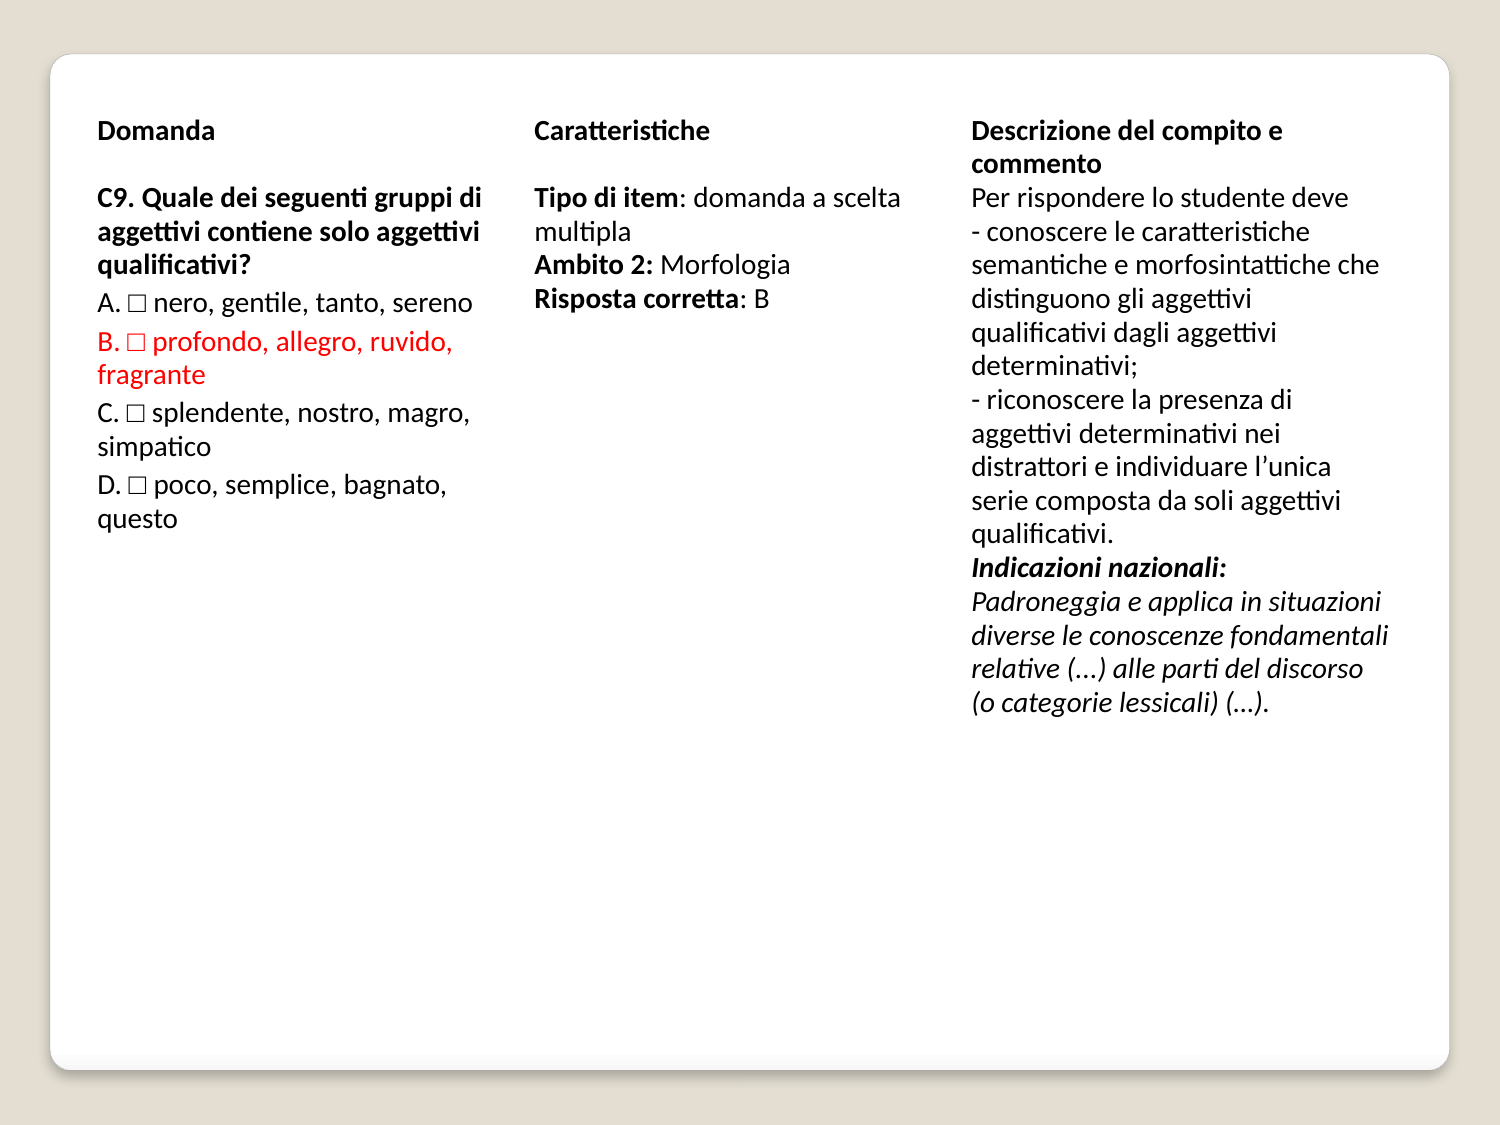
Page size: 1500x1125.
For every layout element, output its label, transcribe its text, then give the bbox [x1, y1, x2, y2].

table_cell Tipo di item: domanda a scelta multipla Ambito 2: Morfologia Risposta corretta: B [526, 181, 963, 1019]
table_header Descrizione del compito e commento [963, 114, 1400, 181]
table_header Caratteristiche [526, 114, 963, 181]
table_header Domanda [89, 114, 526, 181]
table_cell C9. Quale dei seguenti gruppi di aggettivi contiene solo aggettivi qualificativi? A. □ nero, gentile, tanto, sereno B. □ profondo, allegro, ruvido, fragrante C. □ splendente, nostro, magro, simpatico D. □ poco, semplice, bagnato, questo [89, 181, 526, 1019]
table_cell Per rispondere lo studente deve - conoscere le caratteristiche semantiche e morfosintattiche che distinguono gli aggettivi qualificativi dagli aggettivi determinativi; - riconoscere la presenza di aggettivi determinativi nei distrattori e individuare l’unica serie composta da soli aggettivi qualificativi. Indicazioni nazionali: Padroneggia e applica in situazioni diverse le conoscenze fondamentali relative (...) alle parti del discorso (o categorie lessicali) (…). [963, 181, 1400, 1019]
